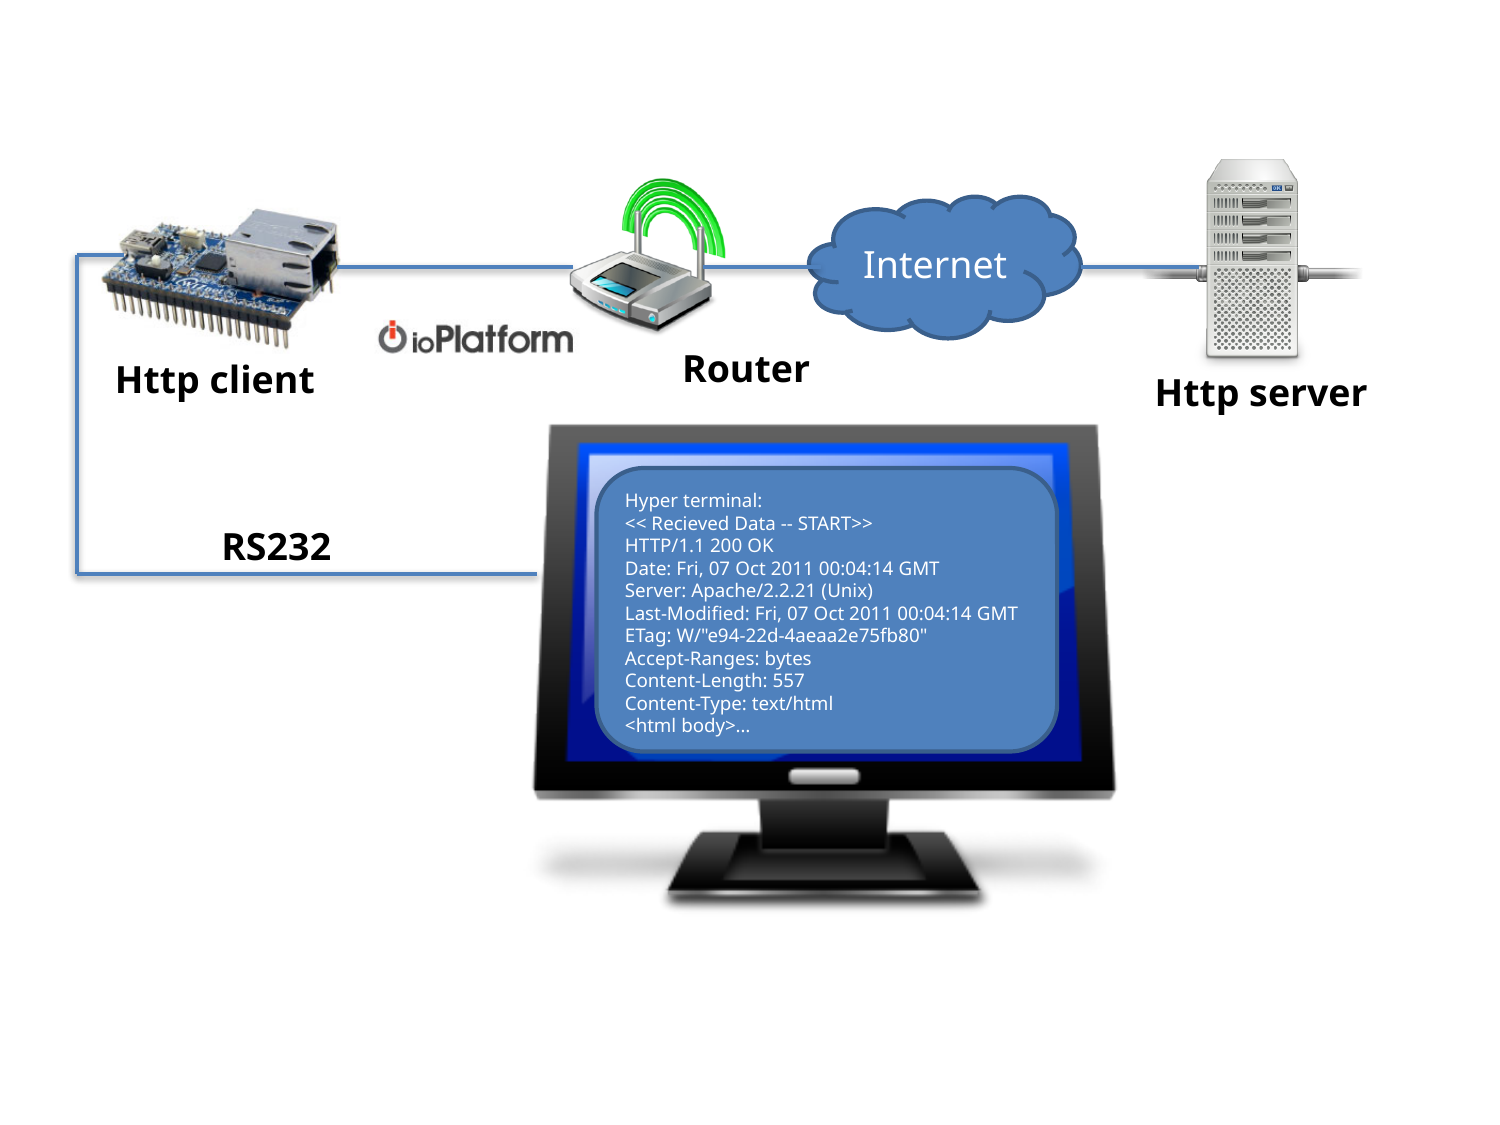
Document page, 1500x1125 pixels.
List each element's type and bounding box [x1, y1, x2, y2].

text_box [76, 148, 1412, 941]
